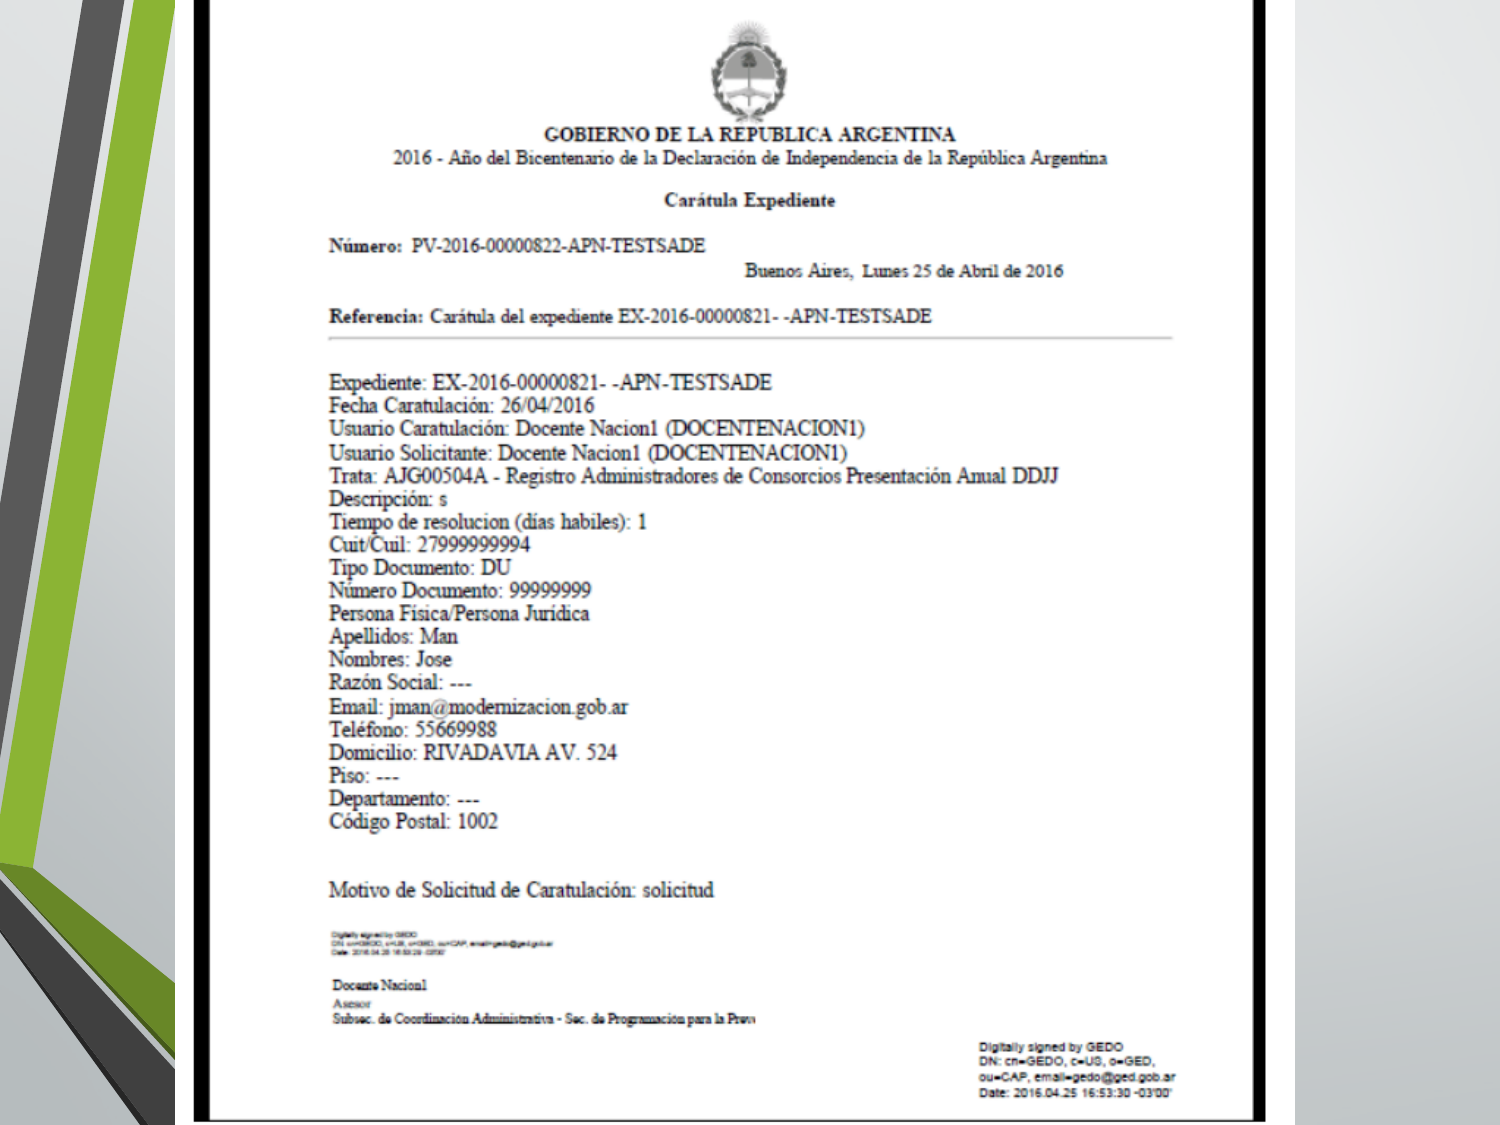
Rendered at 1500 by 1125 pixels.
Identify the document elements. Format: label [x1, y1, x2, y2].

list [175, 0, 1296, 1125]
